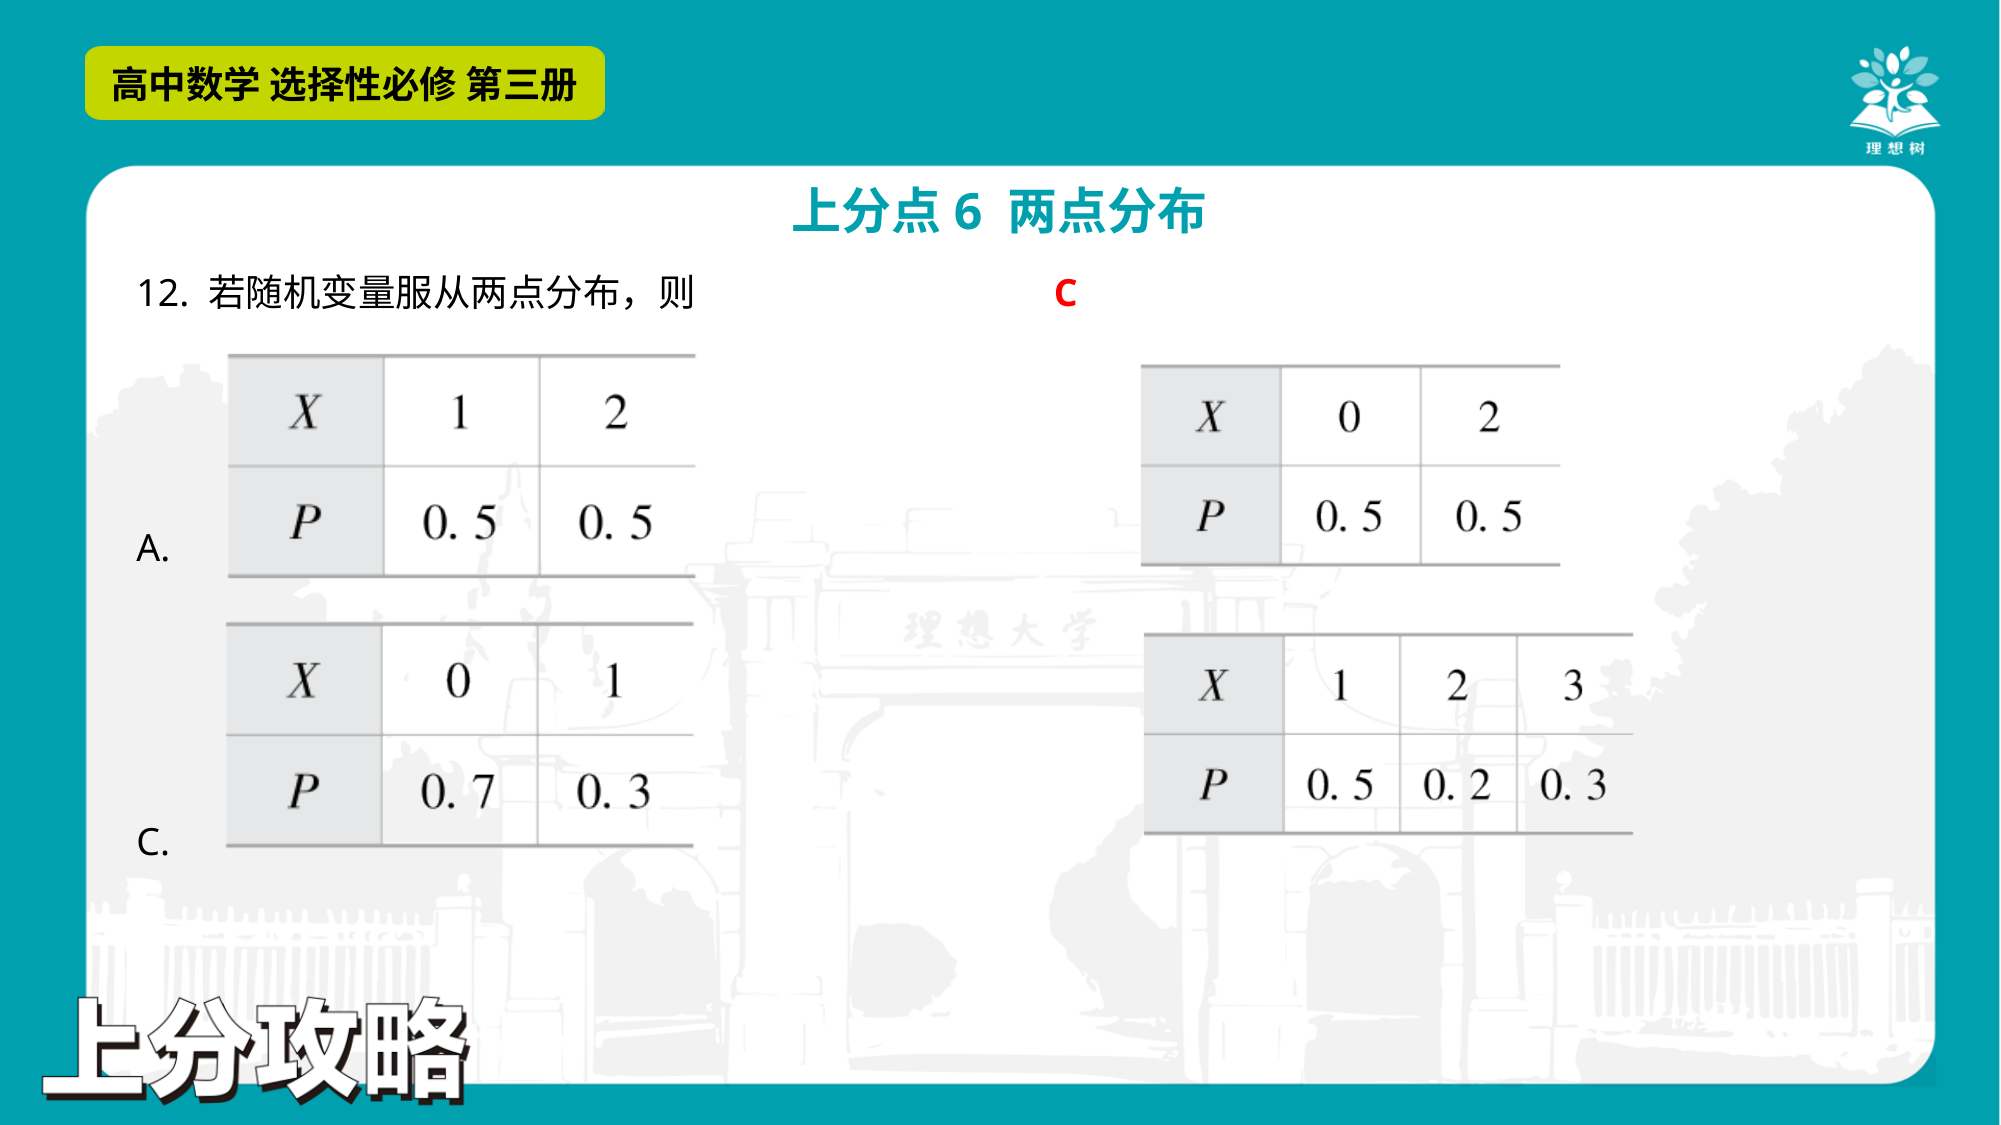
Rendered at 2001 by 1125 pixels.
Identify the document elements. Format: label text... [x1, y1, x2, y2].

picture [0, 0, 2000, 1125]
text_box C [1038, 246, 1093, 307]
text_box A. B. C. D. [136, 328, 1865, 855]
